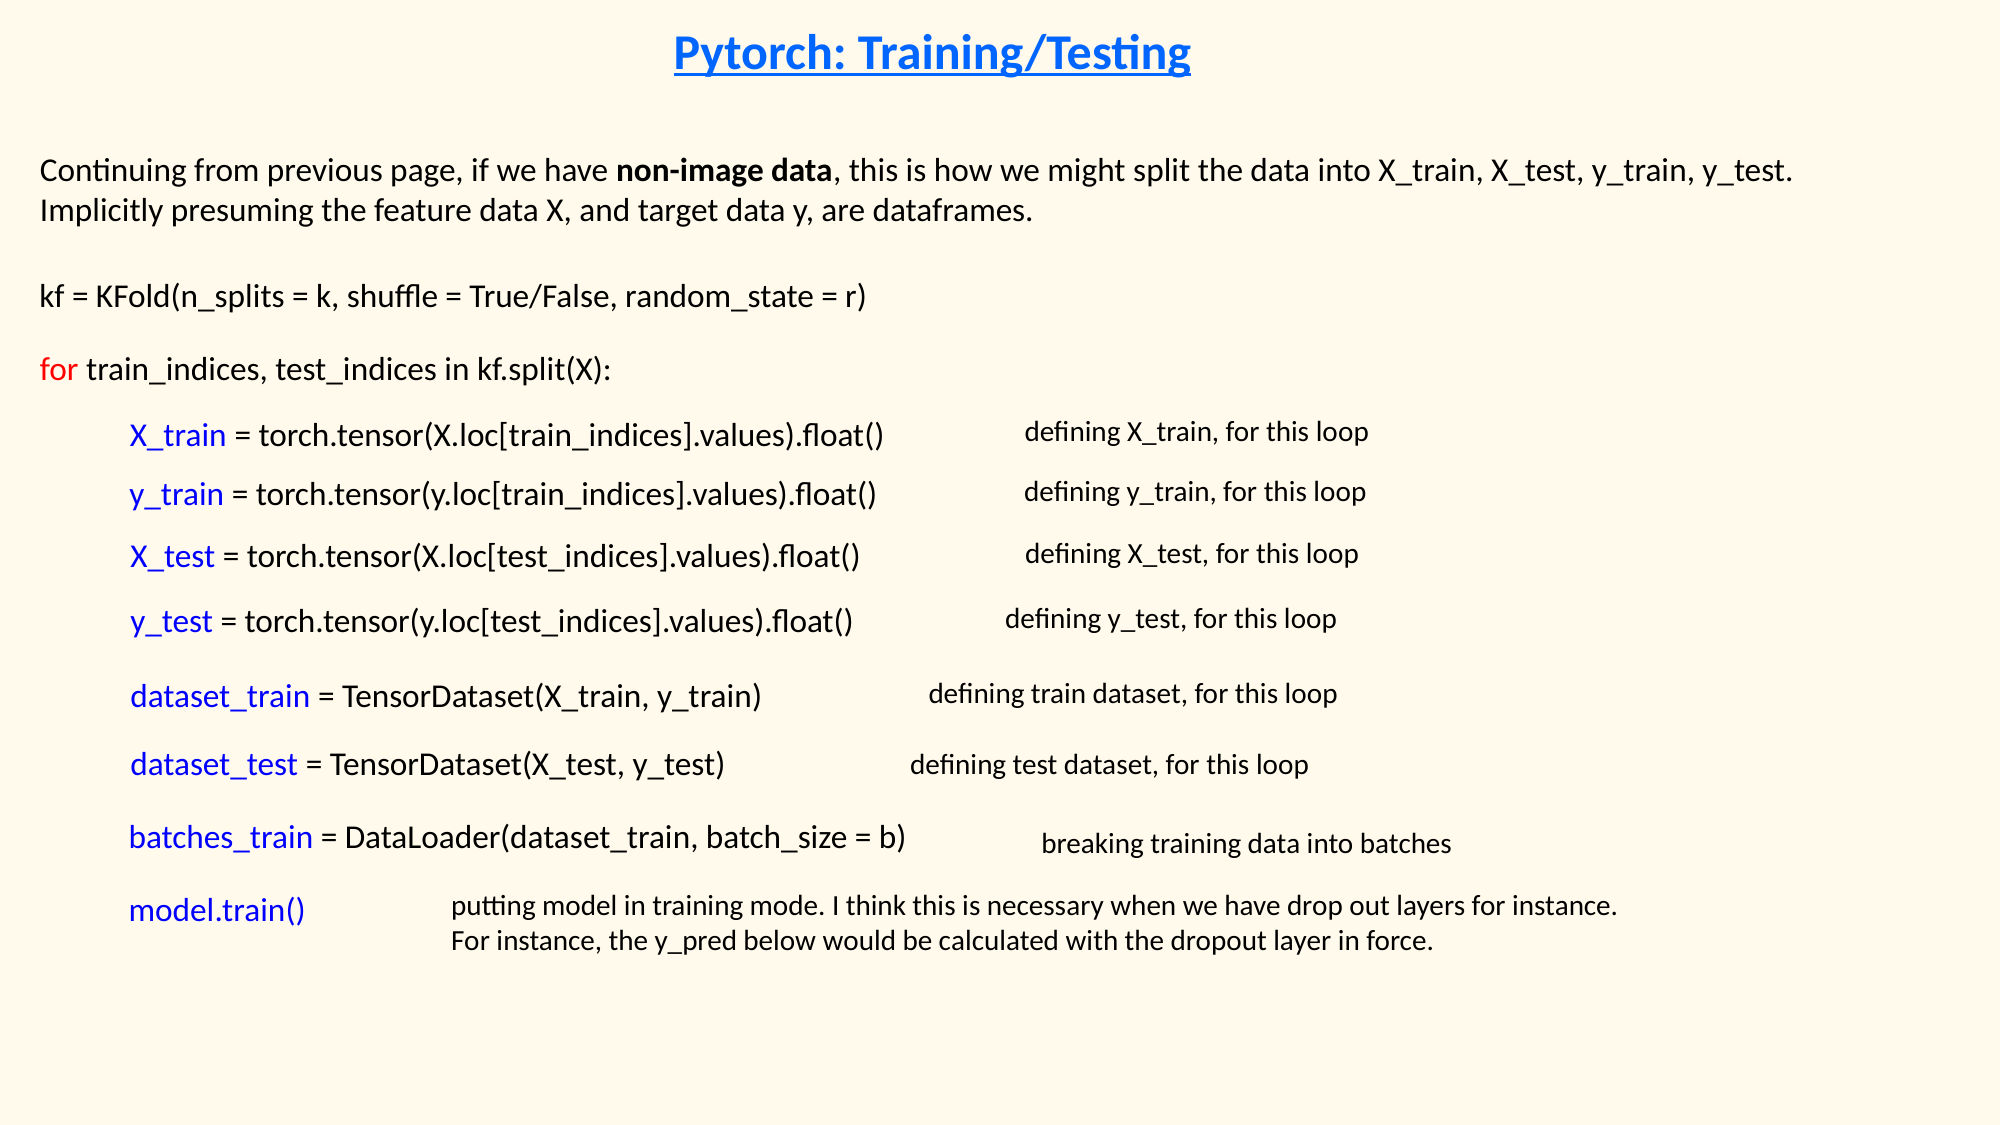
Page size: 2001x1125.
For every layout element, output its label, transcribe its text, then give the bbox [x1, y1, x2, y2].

text_box batches_train = DataLoader(dataset_train, batch_size = b) [113, 808, 950, 863]
text_box defining test dataset, for this loop [895, 738, 1538, 789]
text_box Pytorch: Training/Testing [658, 12, 1207, 87]
text_box defining train dataset, for this loop [913, 667, 1556, 717]
text_box defining X_train, for this loop [1009, 405, 1652, 456]
text_box for train_indices, test_indices in kf.split(X): [25, 339, 718, 395]
text_box putting model in training mode. I think this is necessary when we have drop out layers for instance. For instance, the y_pred below would be calculated with the dropout layer in force. [436, 879, 1669, 964]
text_box y_train = torch.tensor(y.loc[train_indices].values).float() [114, 464, 927, 520]
text_box kf = KFold(n_splits = k, shuffle = True/False, random_state = r) [24, 266, 898, 322]
text_box dataset_test = TensorDataset(X_test, y_test) [115, 735, 758, 790]
text_box Continuing from previous page, if we have non-image data, this is how we might split the data into X_train, X_test, y_train, y_test. Implicitly presuming the feature data X, and target data y, are dataframes. [25, 140, 1862, 235]
text_box breaking training data into batches [1026, 817, 1669, 867]
text_box defining y_train, for this loop [1009, 464, 1651, 515]
text_box defining X_test, for this loop [1010, 527, 1653, 577]
text_box model.train() [113, 880, 335, 936]
text_box defining y_test, for this loop [990, 591, 1632, 642]
text_box X_test = torch.tensor(X.loc[test_indices].values).float() [115, 527, 928, 582]
text_box y_test = torch.tensor(y.loc[test_indices].values).float() [115, 591, 928, 647]
text_box dataset_train = TensorDataset(X_train, y_train) [115, 667, 797, 722]
text_box X_train = torch.tensor(X.loc[train_indices].values).float() [115, 405, 928, 460]
